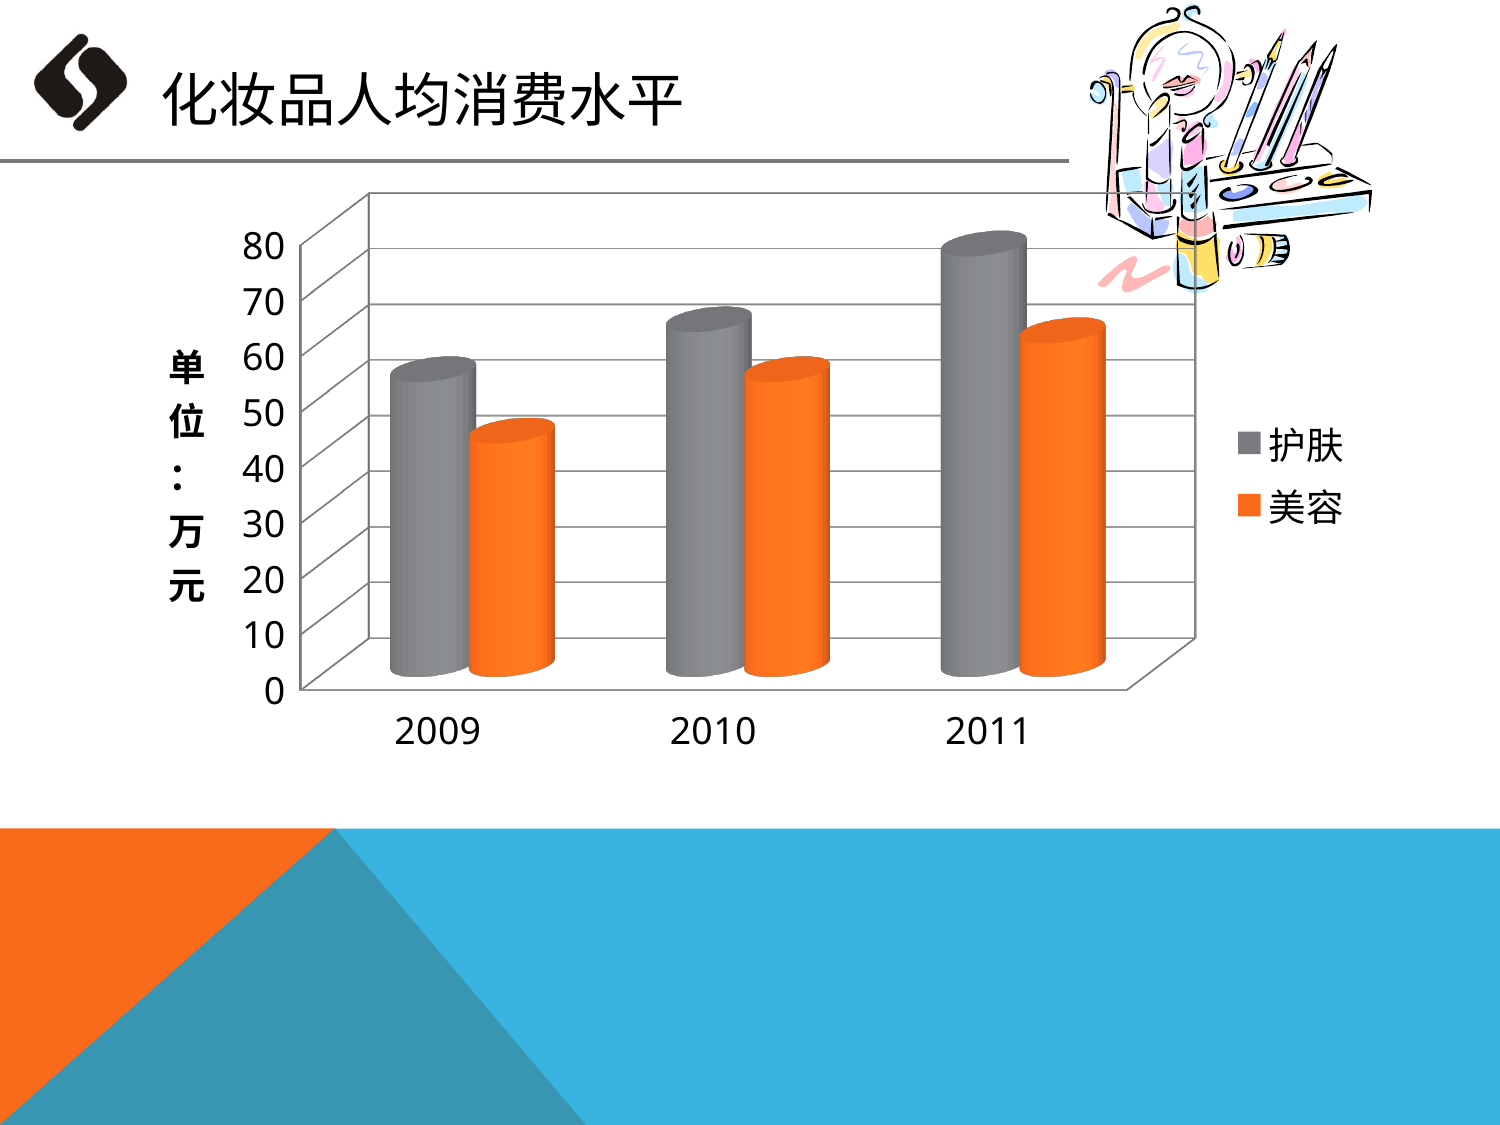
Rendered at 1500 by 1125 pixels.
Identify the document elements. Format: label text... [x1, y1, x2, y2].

picture [29, 30, 129, 133]
chart [134, 180, 1369, 768]
title 化妆品人均消费水平 [145, 0, 1258, 178]
